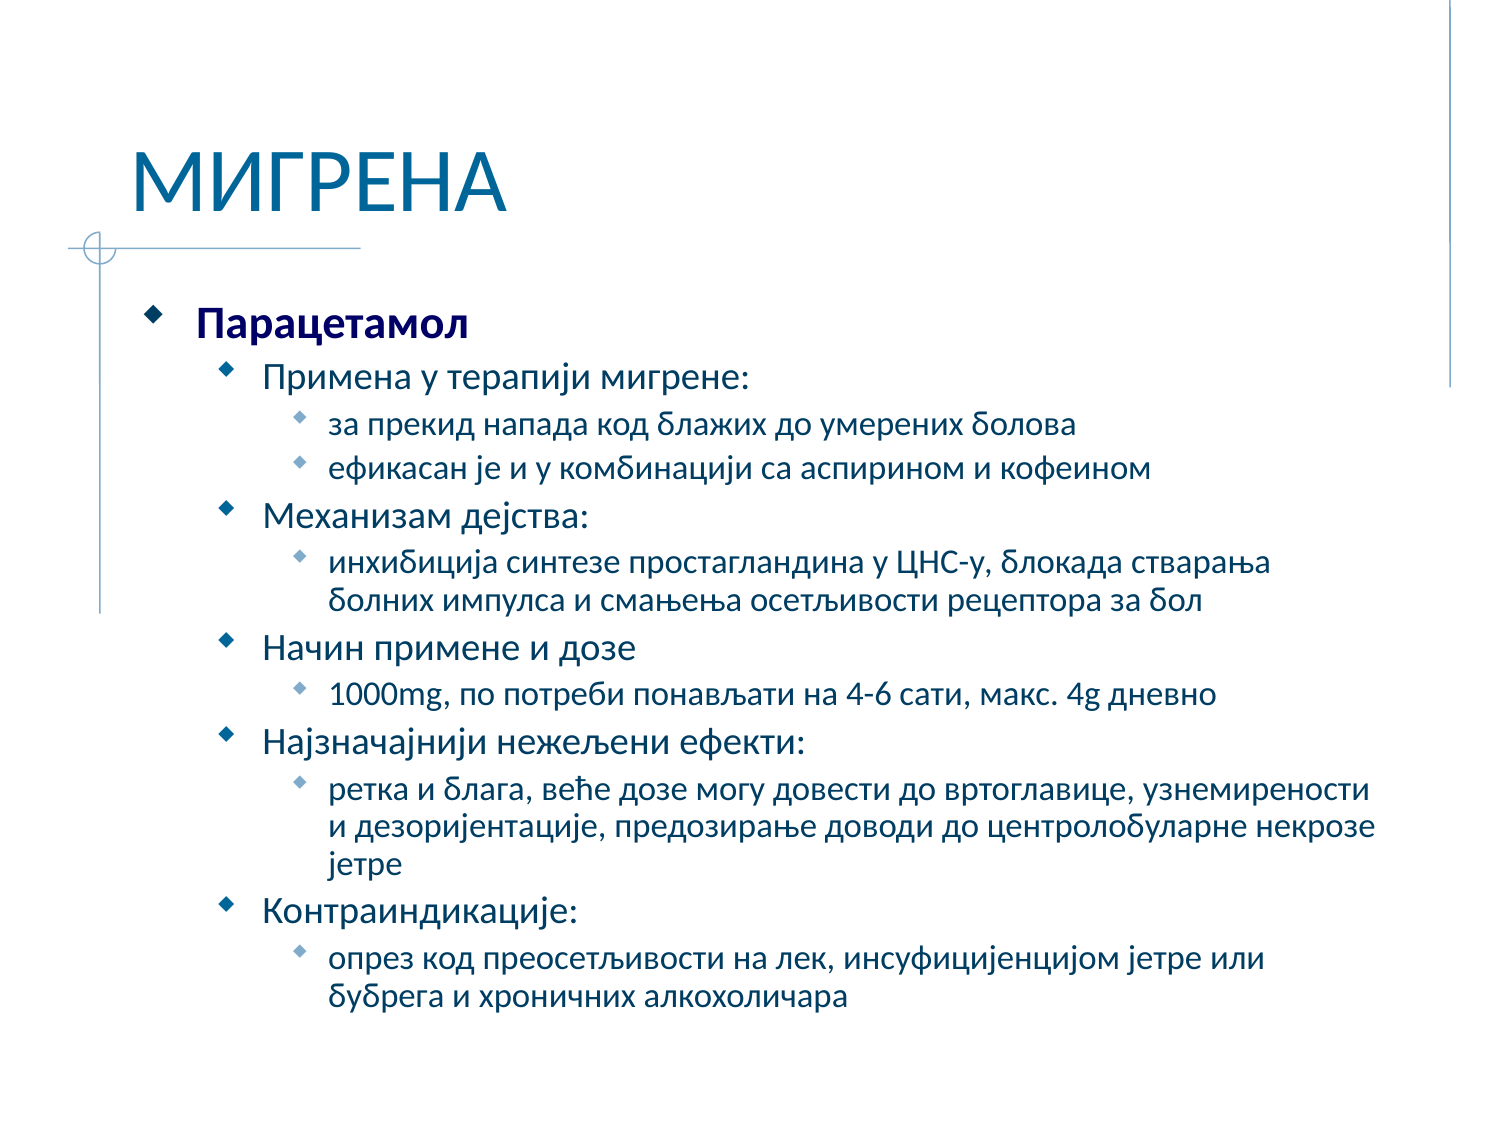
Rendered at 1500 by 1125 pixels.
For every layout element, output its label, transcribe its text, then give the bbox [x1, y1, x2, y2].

title МИГРЕНА [113, 49, 1436, 238]
list Парацетамол Примена у терапији мигрене: за прекид напада код блажих до умерених болова ефикасан је и у комбинацији са аспирином и кофеином Механизам дејства: инхибиција синтезе простагландина у ЦНС-у, блокада стварања болних импулса и смањења осетљивости рецептора за бол Начин примене и дозе 1000mg, по потреби понављати на 4-6 сати, макс. 4g дневно Најзначајнији нежељени ефекти: ретка и блага, веће дозе могу довести до вртоглавице, узнемирености и дезоријентације, предозирање доводи до центролобуларне некрозе јетре Контраиндикације: опрез код преосетљивости на лек, инсуфицијенцијом јетре или бубрега и хроничних алкохоличара [124, 290, 1400, 1026]
